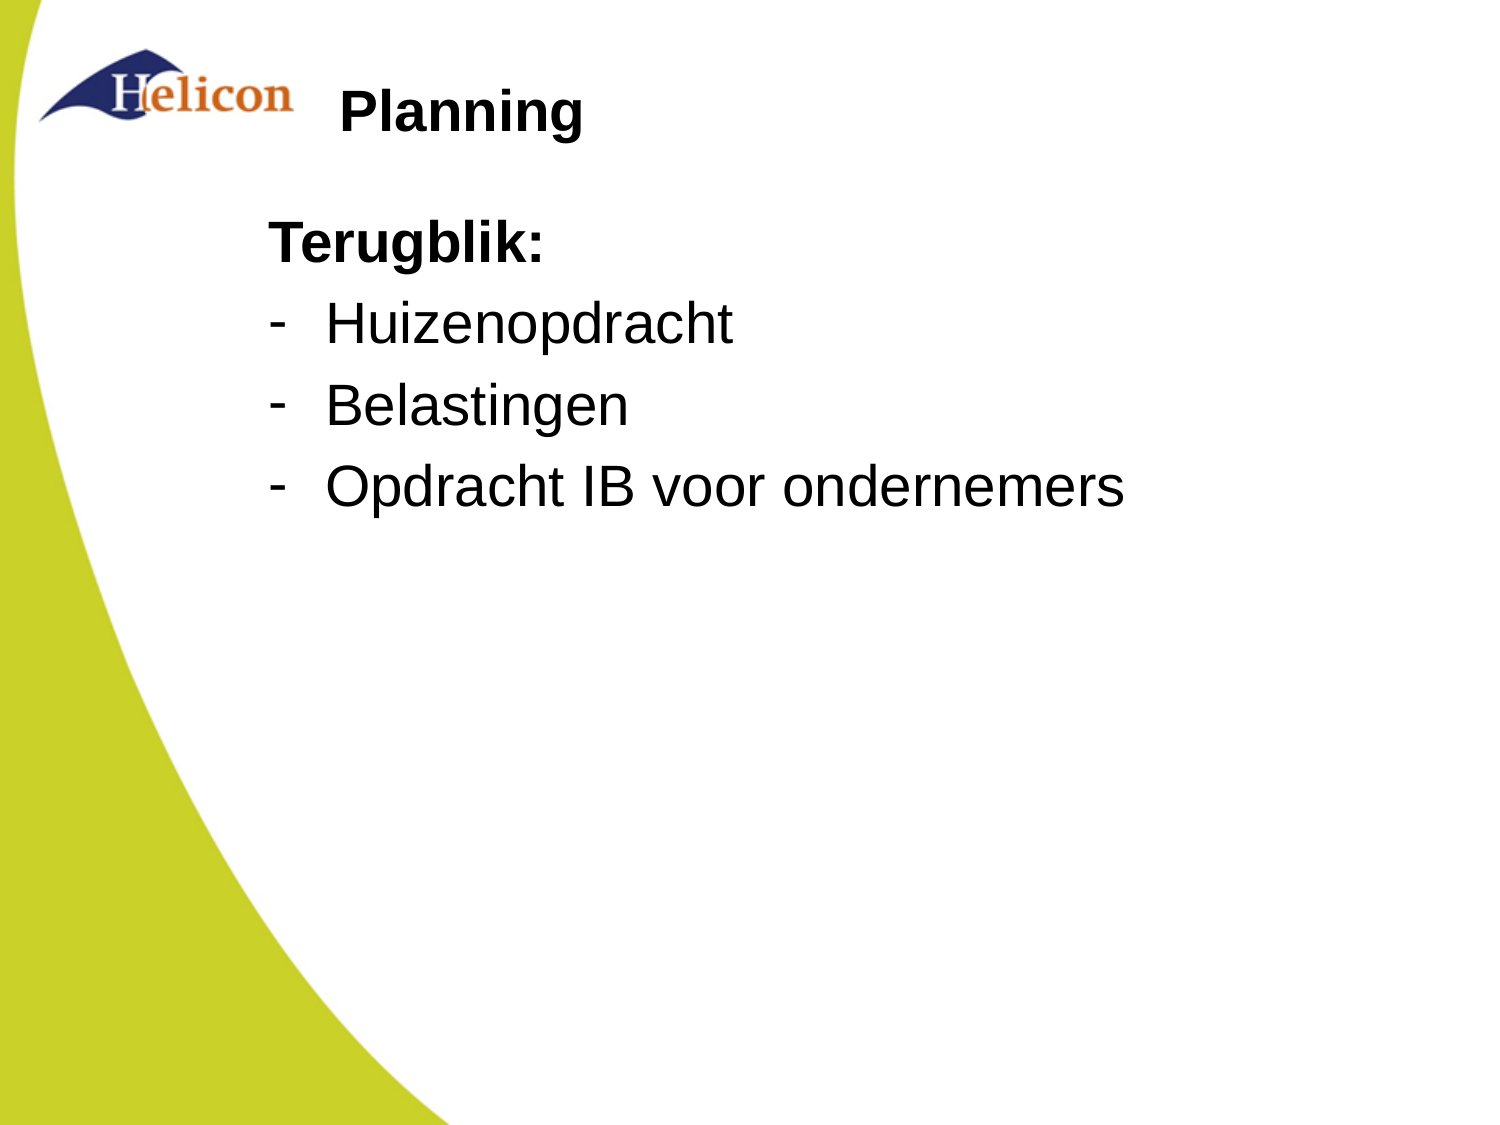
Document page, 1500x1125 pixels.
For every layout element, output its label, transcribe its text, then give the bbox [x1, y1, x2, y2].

picture [0, 0, 1500, 1125]
list Terugblik: Huizenopdracht Belastingen Opdracht IB voor ondernemers [253, 196, 1500, 1005]
title Planning [324, 54, 1415, 161]
